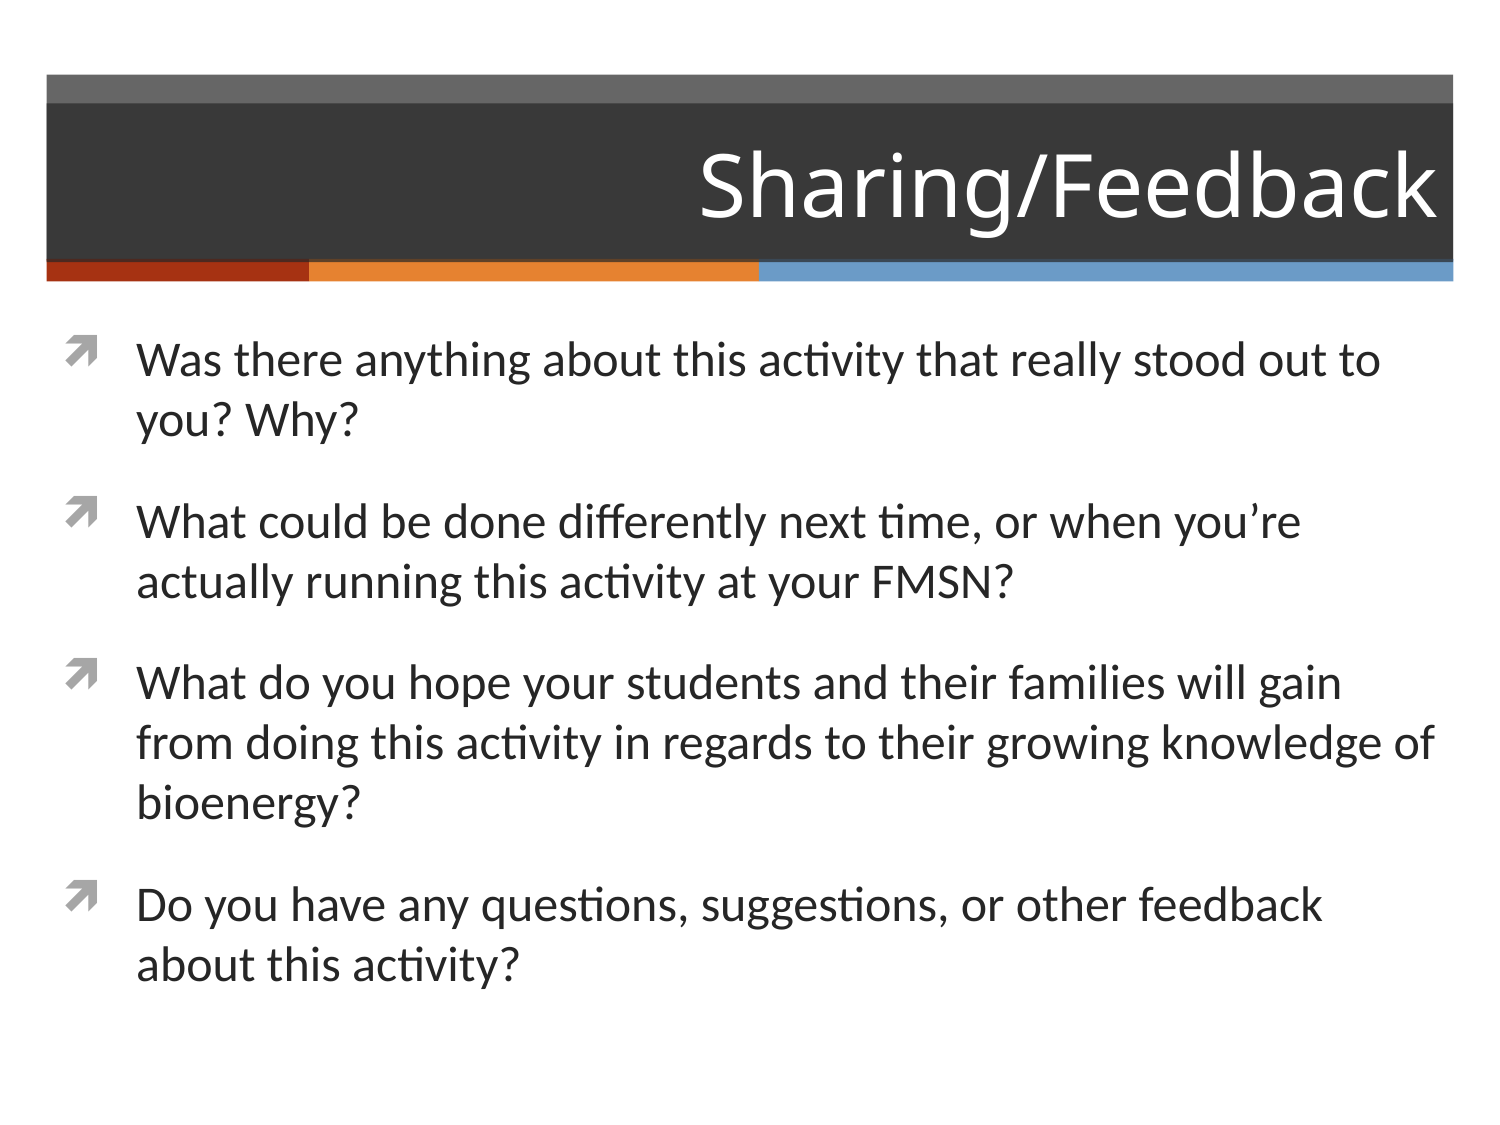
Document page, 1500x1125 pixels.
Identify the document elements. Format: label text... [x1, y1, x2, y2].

title Sharing/Feedback [46, 103, 1454, 263]
list Was there anything about this activity that really stood out to you? Why? What could be done differently next time, or when you’re actually running this activity at your FMSN? What do you hope your students and their families will gain from doing this activity in regards to their growing knowledge of bioenergy? Do you have any questions, suggestions, or other feedback about this activity? [46, 318, 1454, 1070]
